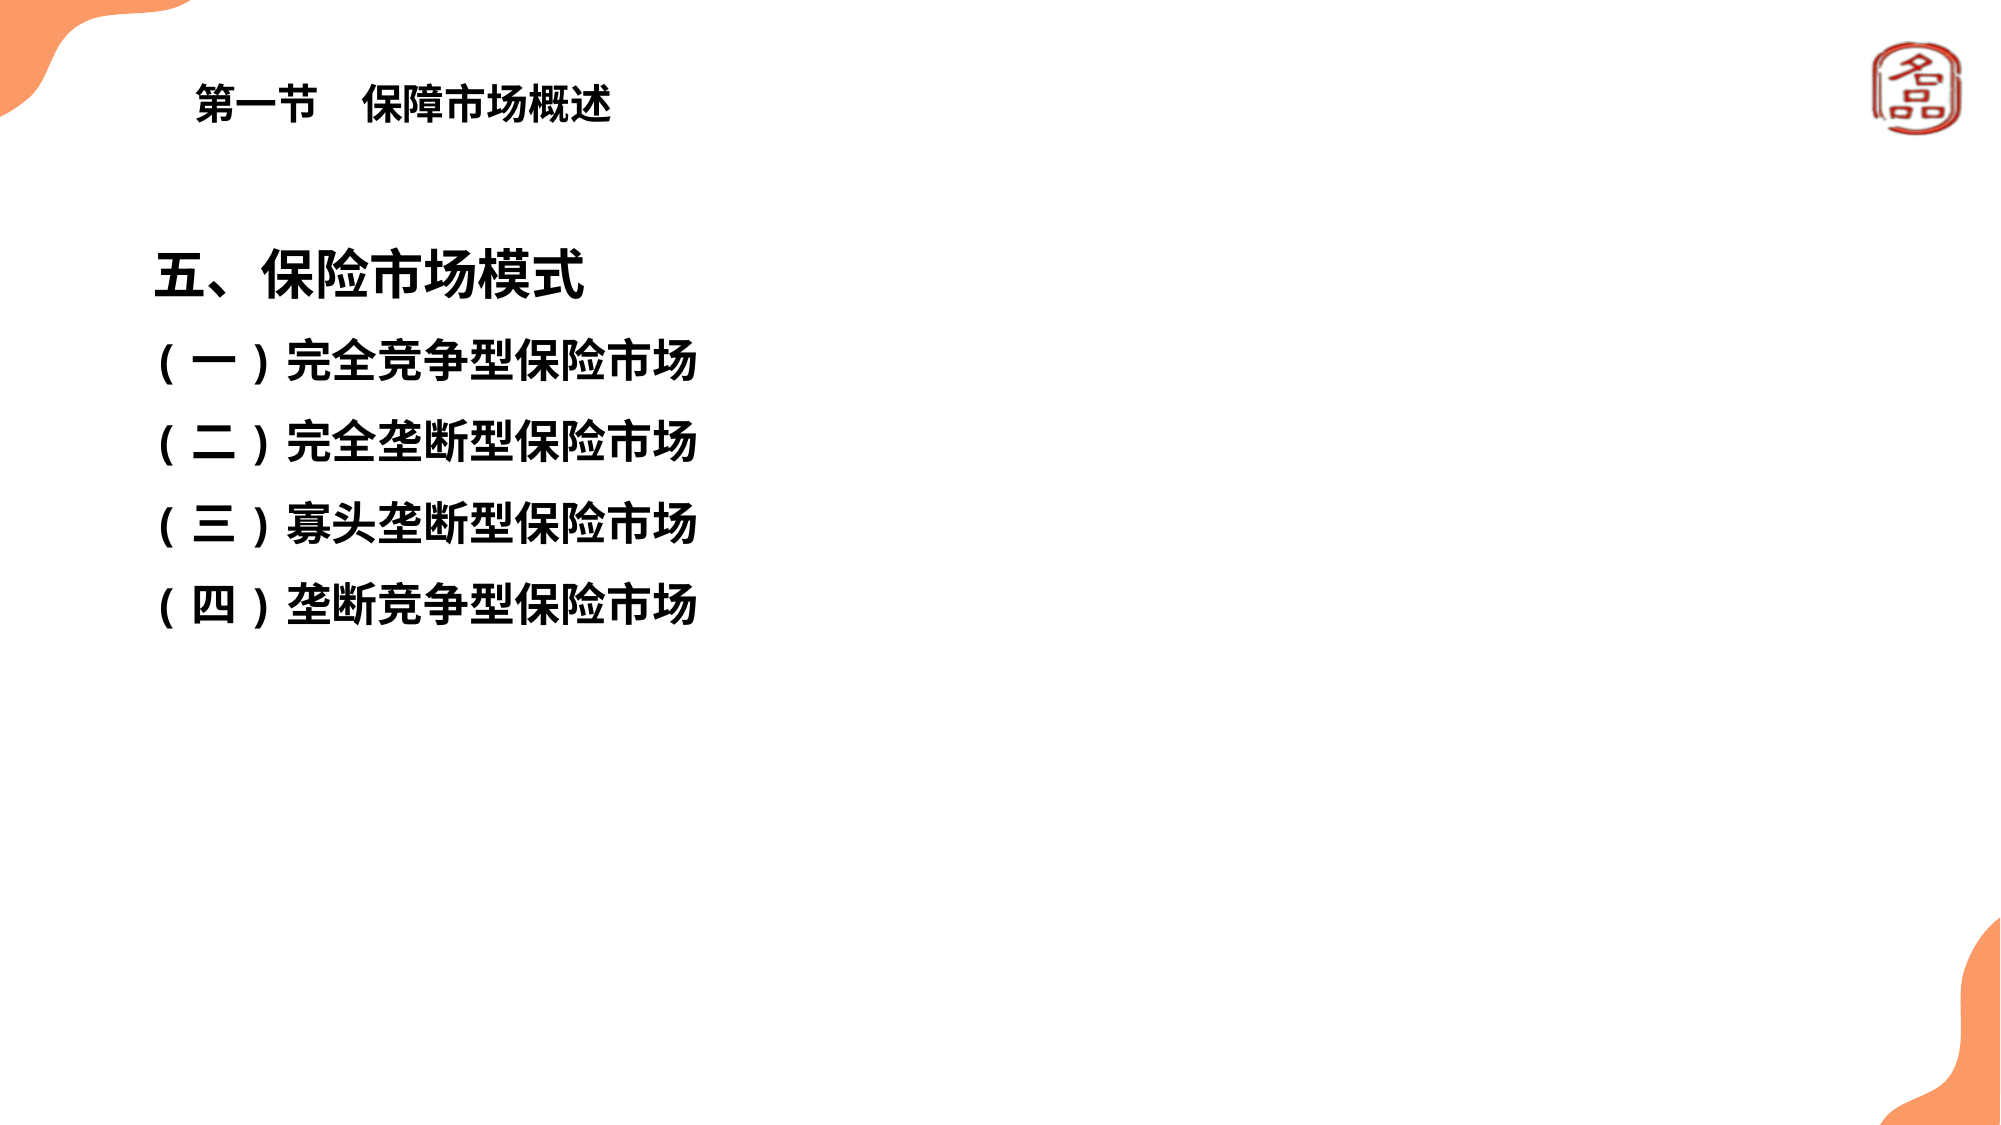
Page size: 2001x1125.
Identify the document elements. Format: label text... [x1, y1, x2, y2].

title 第一节 保障市场概述 [137, 60, 1863, 152]
picture [1861, 10, 1990, 147]
list 五、保险市场模式 (一)完全竞争型保险市场 (二)完全垄断型保险市场 (三)寡头垄断型保险市场 (四)垄断竞争型保险市场 [137, 217, 1863, 1031]
